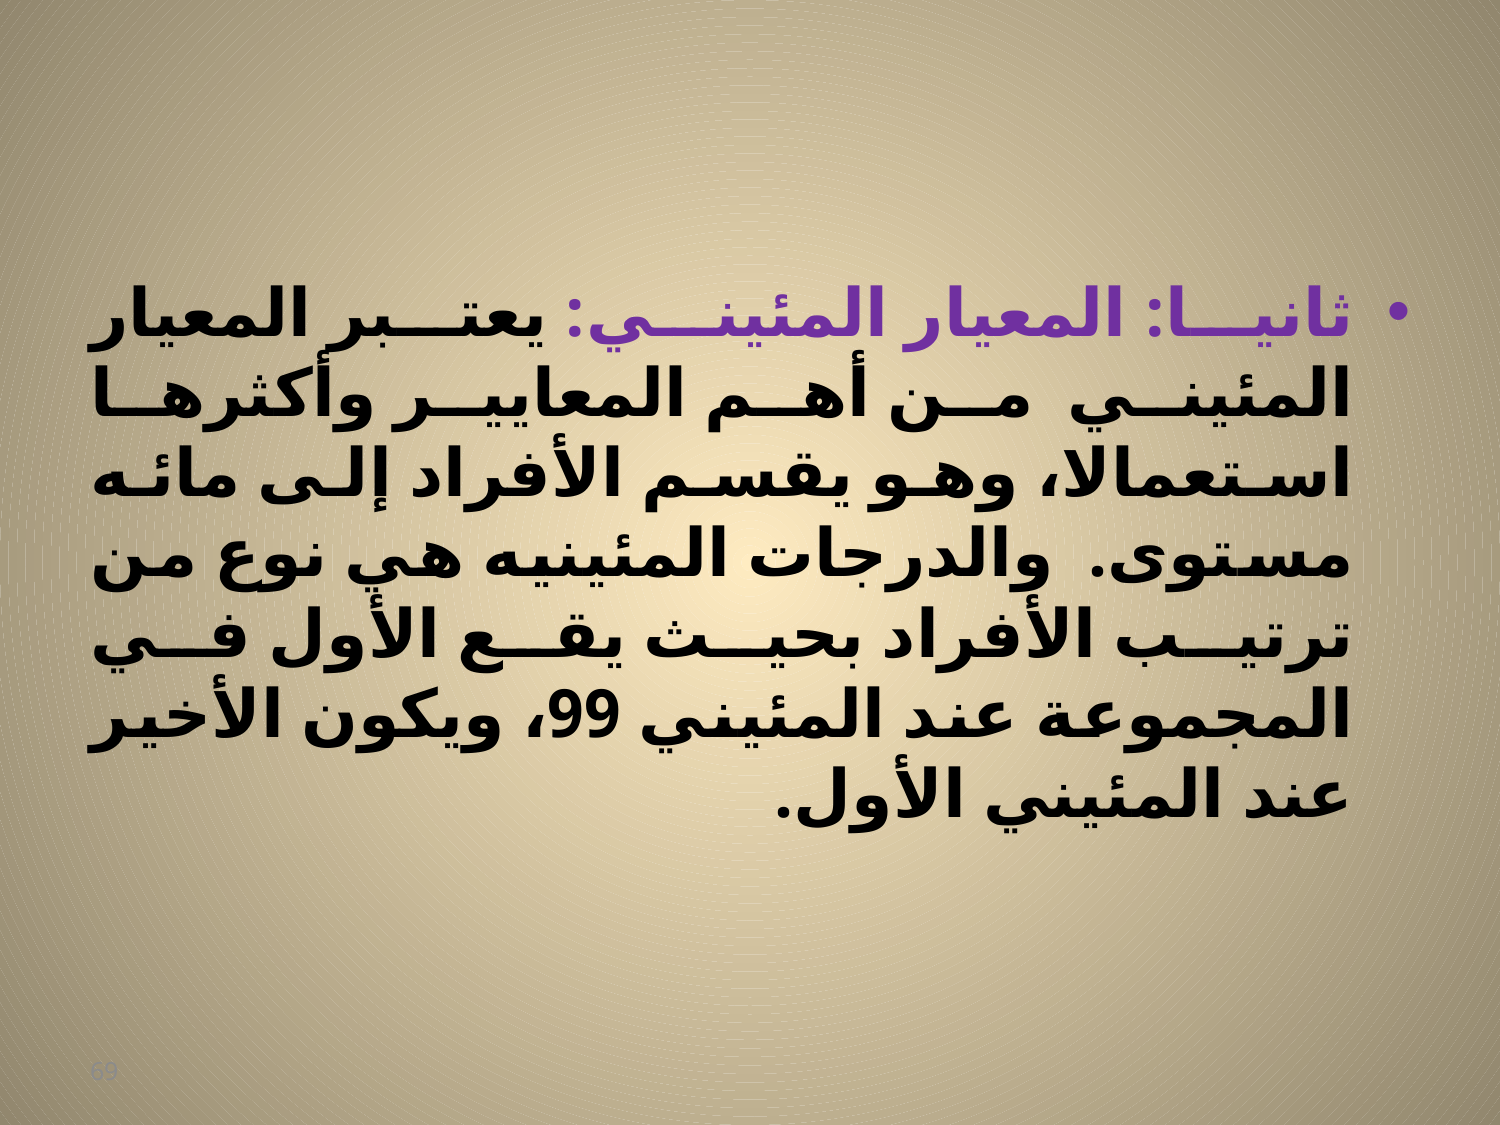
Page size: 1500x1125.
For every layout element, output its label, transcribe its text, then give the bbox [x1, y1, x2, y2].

list ثانيا: المعيار المئيني: يعتبر المعيار المئيني من أهم المعايير وأكثرها استعمالا، وهو يقسم الأفراد إلى مائه مستوى. والدرجات المئينيه هي نوع من ترتيب الأفراد بحيث يقع الأول في المجموعة عند المئيني 99، ويكون الأخير عند المئيني الأول. [75, 262, 1425, 1067]
slide_number 69 [75, 1042, 425, 1103]
